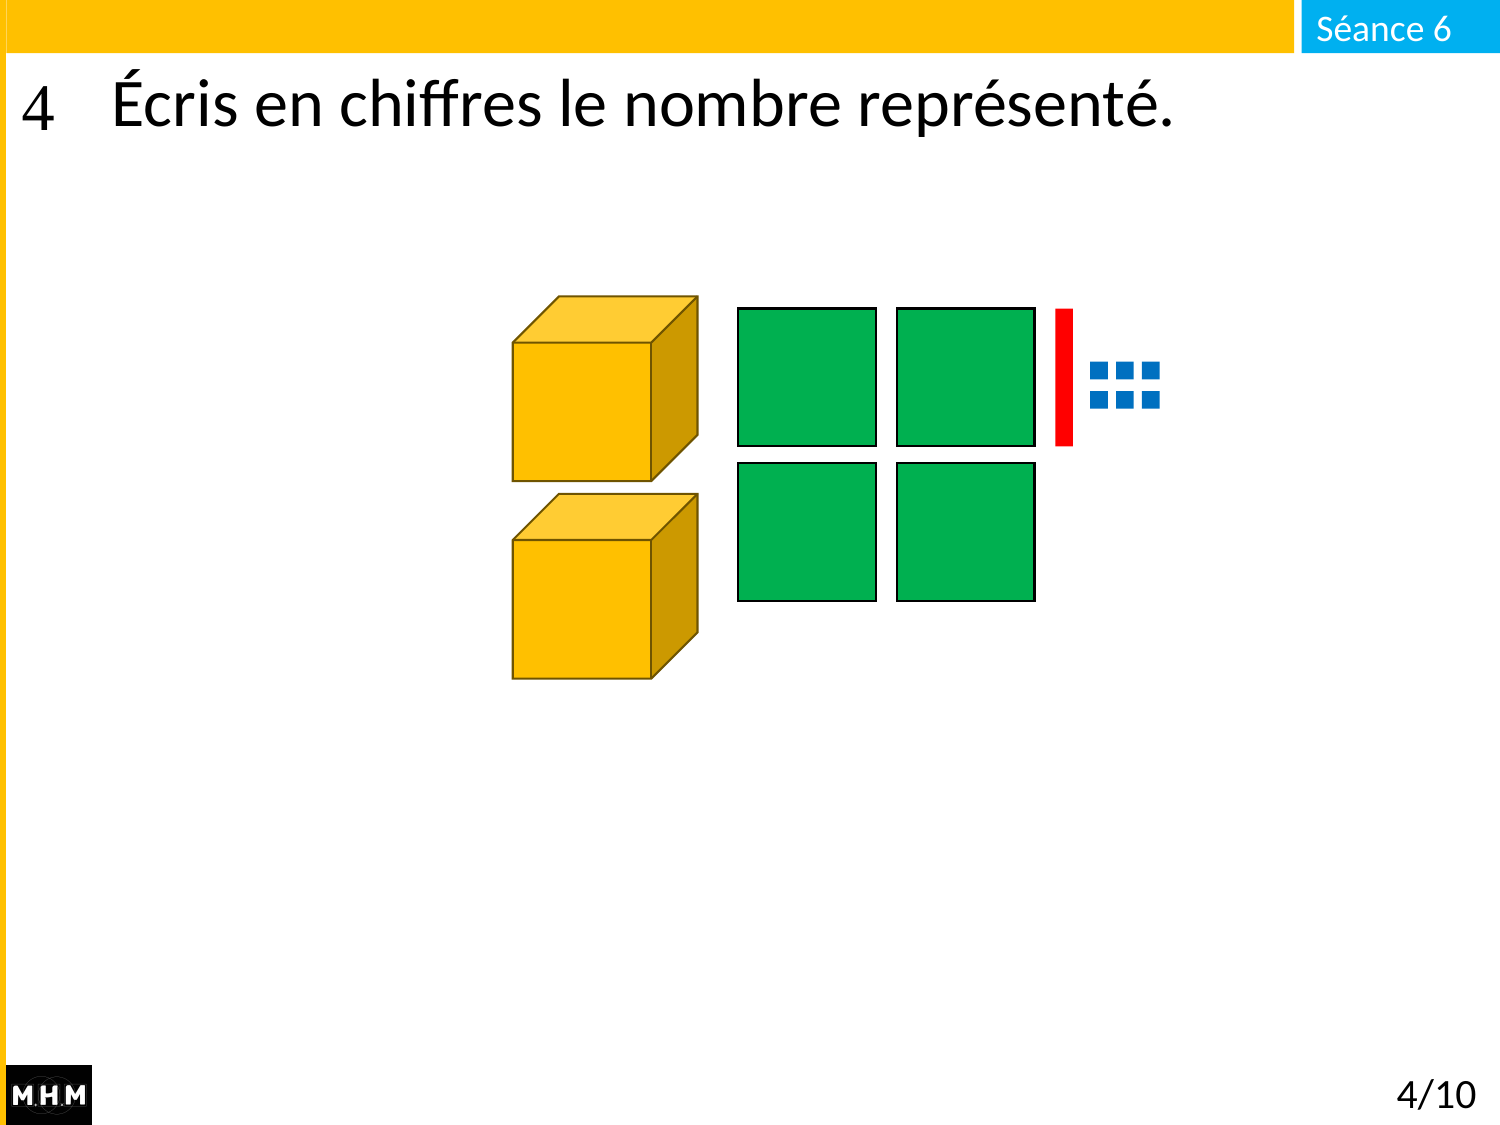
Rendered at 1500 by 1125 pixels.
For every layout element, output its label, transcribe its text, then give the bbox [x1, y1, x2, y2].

picture [6, 1065, 92, 1125]
text_box [737, 462, 877, 602]
text_box [1141, 361, 1161, 380]
text_box [896, 462, 1036, 602]
text_box [1054, 307, 1074, 447]
text_box [1141, 390, 1161, 410]
text_box [1115, 390, 1135, 410]
text_box [1115, 361, 1135, 380]
text_box [737, 307, 877, 447]
title Écris en chiffres le nombre représenté. [96, 60, 1391, 150]
text_box [1089, 361, 1109, 380]
text_box [1089, 390, 1109, 410]
text_box [511, 295, 699, 483]
text_box [896, 307, 1036, 447]
text_box [511, 492, 699, 680]
list 4/10 [1373, 1064, 1500, 1125]
